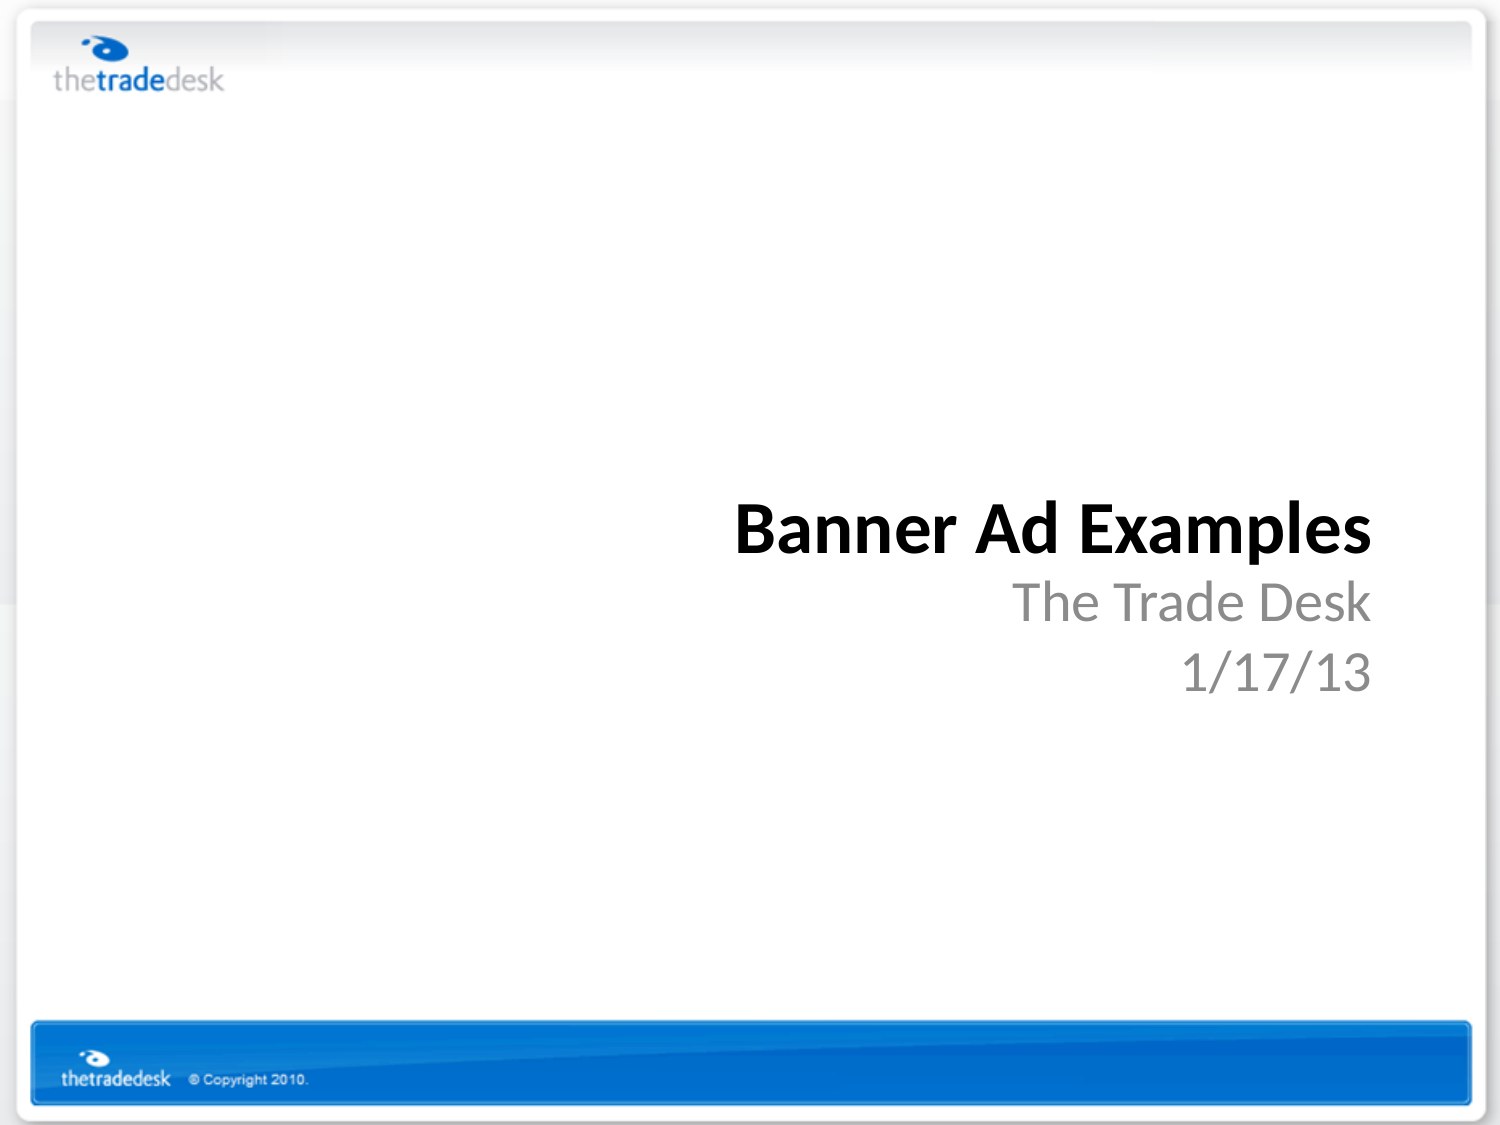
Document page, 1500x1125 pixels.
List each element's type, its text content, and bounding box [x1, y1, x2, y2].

subtitle The Trade Desk 1/17/13 [337, 555, 1388, 843]
picture [0, 0, 1500, 1125]
title Banner Ad Examples [312, 459, 1388, 588]
